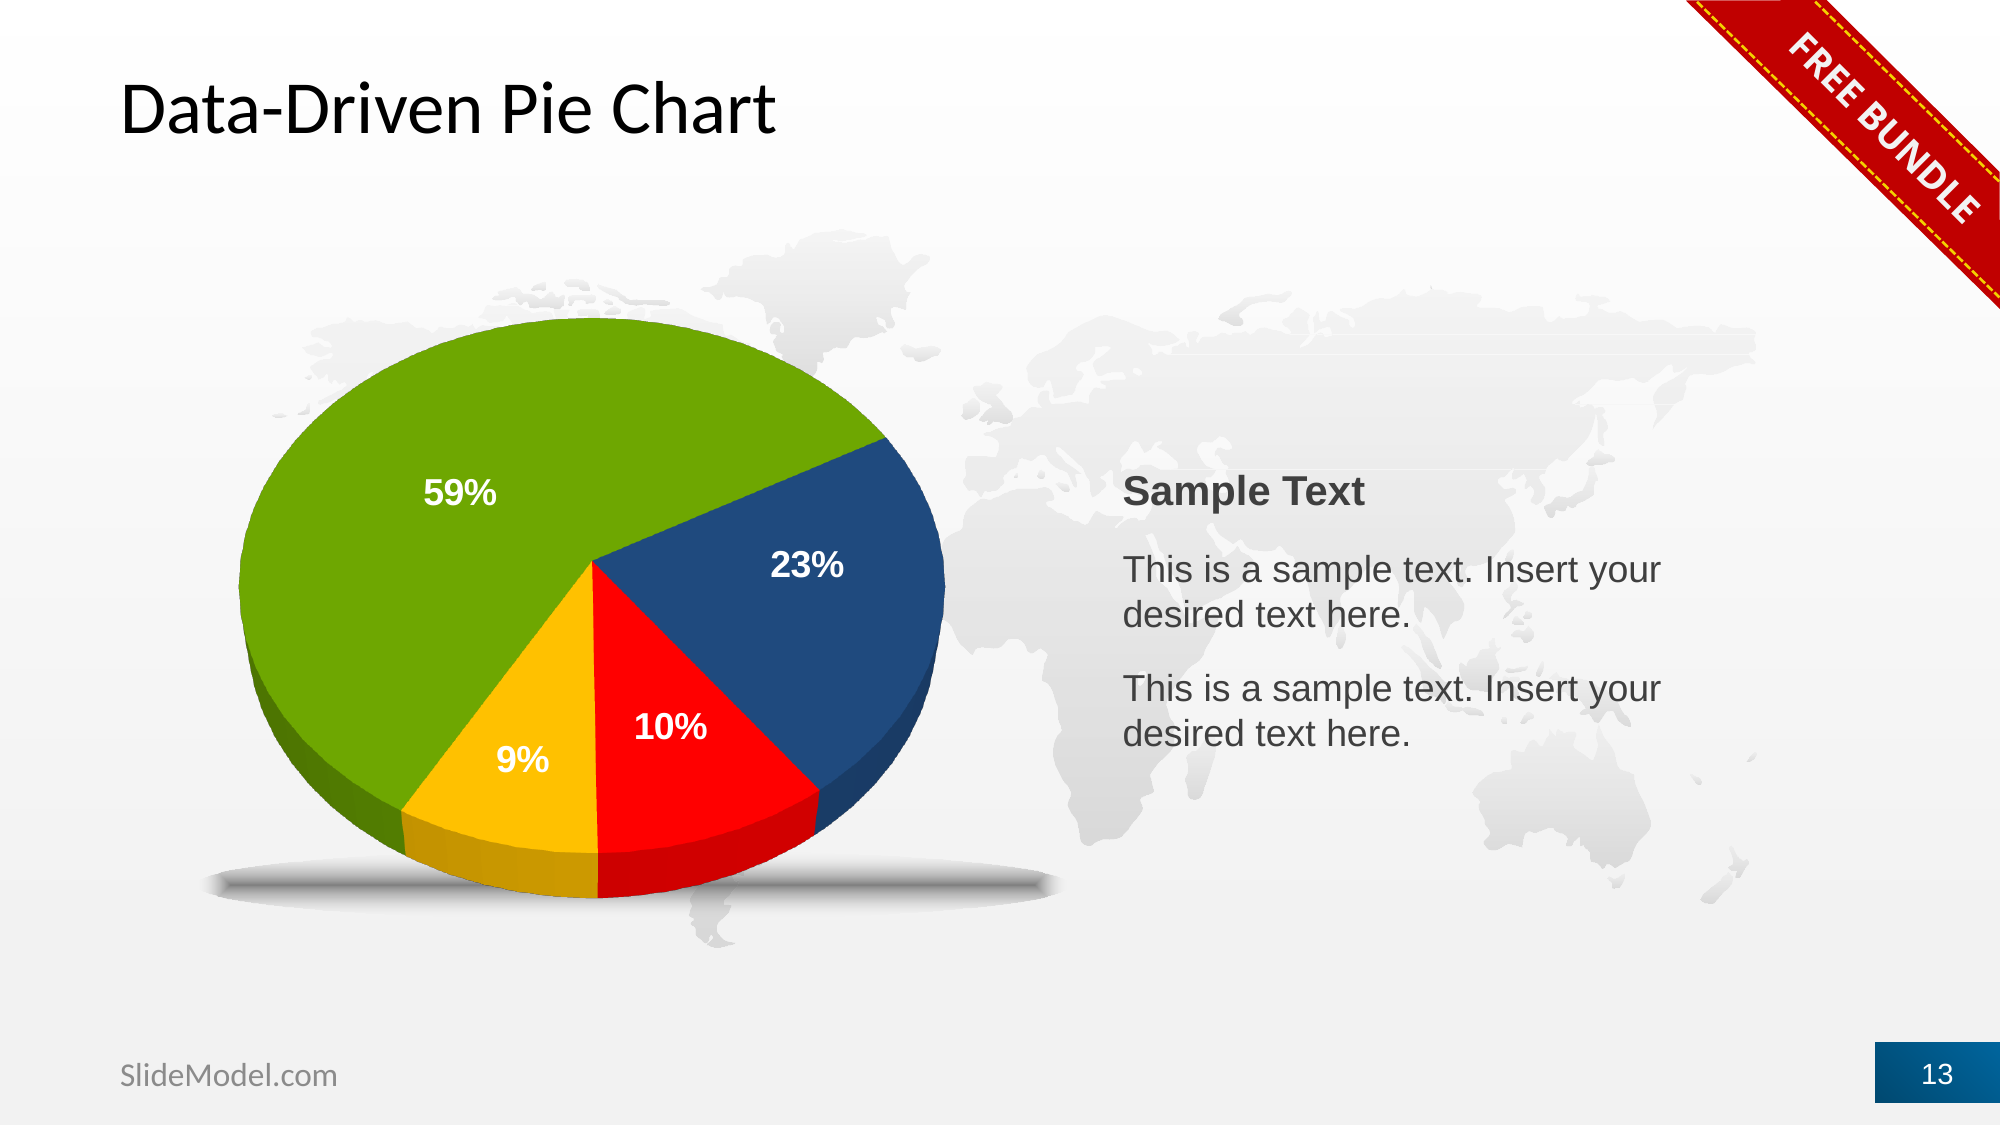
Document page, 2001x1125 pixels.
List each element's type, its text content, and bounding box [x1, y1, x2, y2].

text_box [1696, 0, 2000, 341]
chart [155, 218, 1070, 1028]
footer SlideModel.com [99, 1042, 734, 1103]
title Data-Driven Pie Chart [99, 45, 1200, 162]
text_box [1074, 228, 1757, 948]
slide_number 13 [1875, 1042, 2000, 1103]
